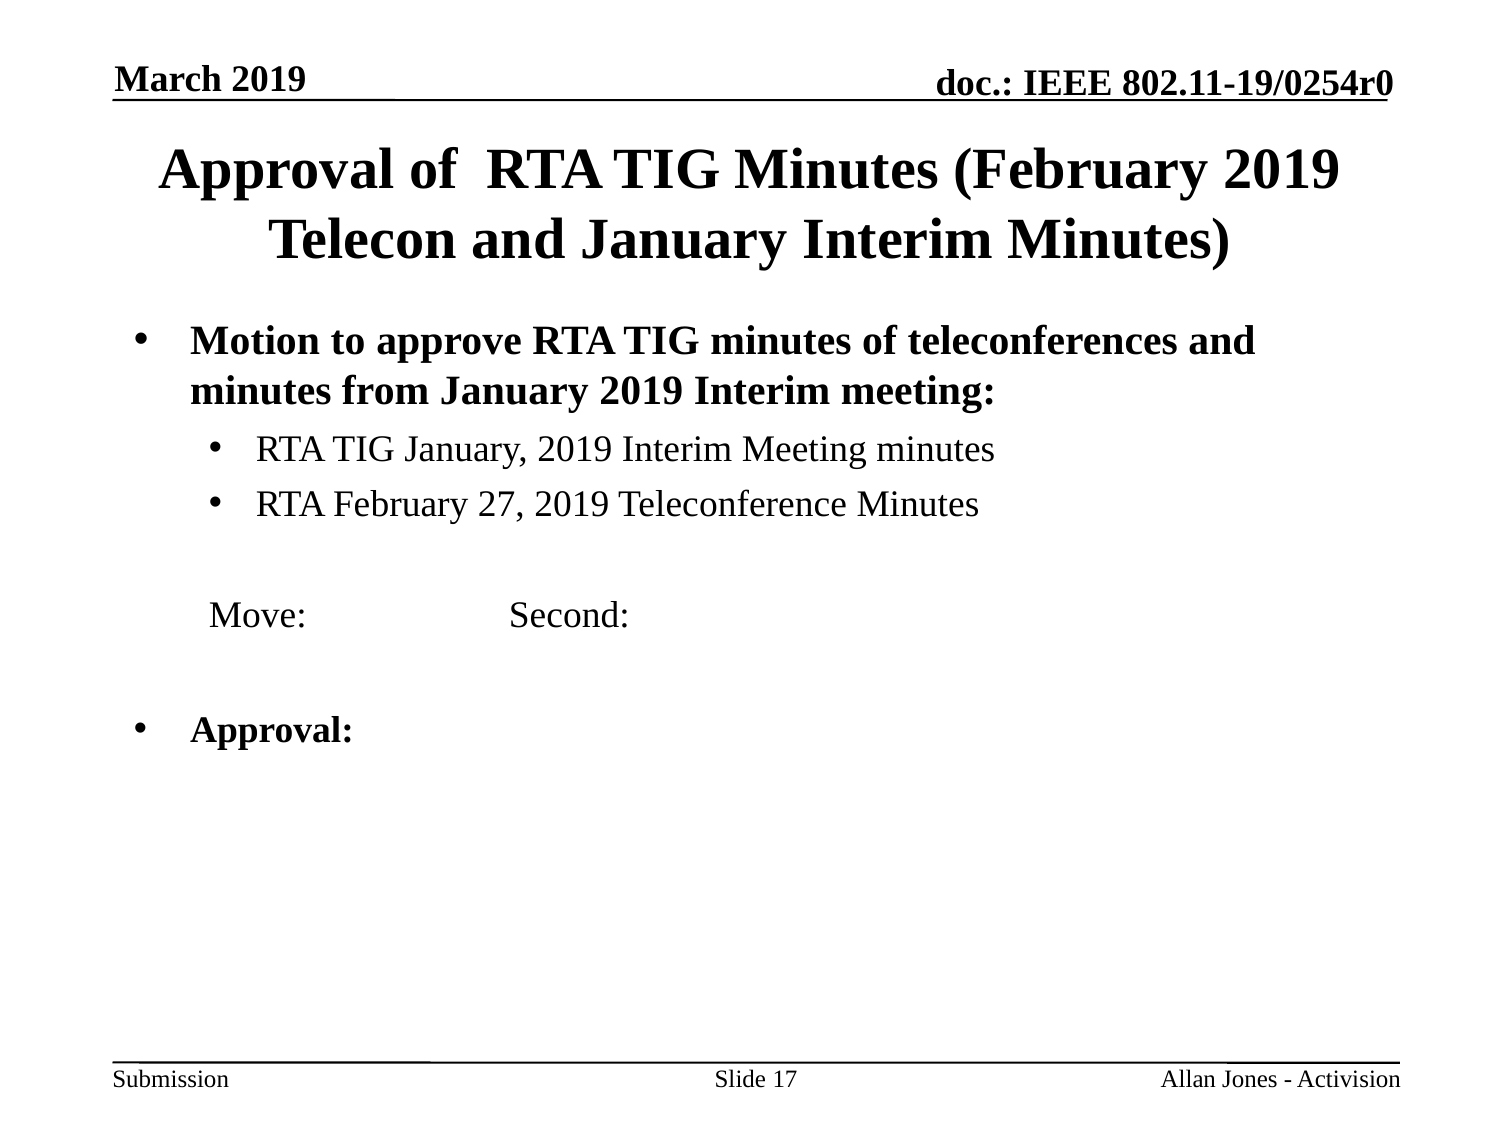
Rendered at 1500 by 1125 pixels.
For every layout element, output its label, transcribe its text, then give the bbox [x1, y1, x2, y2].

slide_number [114, 54, 493, 100]
list Motion to approve RTA TIG minutes of teleconferences and minutes from January 2019 Interim meeting: RTA TIG January, 2019 Interim Meeting minutes RTA February 27, 2019 Teleconference Minutes Move: Second: Approval: [118, 305, 1394, 1019]
slide_number Slide 17 [712, 1061, 800, 1123]
footer Allan Jones - Activision [902, 1061, 1402, 1093]
title Approval of RTA TIG Minutes (February 2019 Telecon and January Interim Minutes) [49, 112, 1451, 288]
